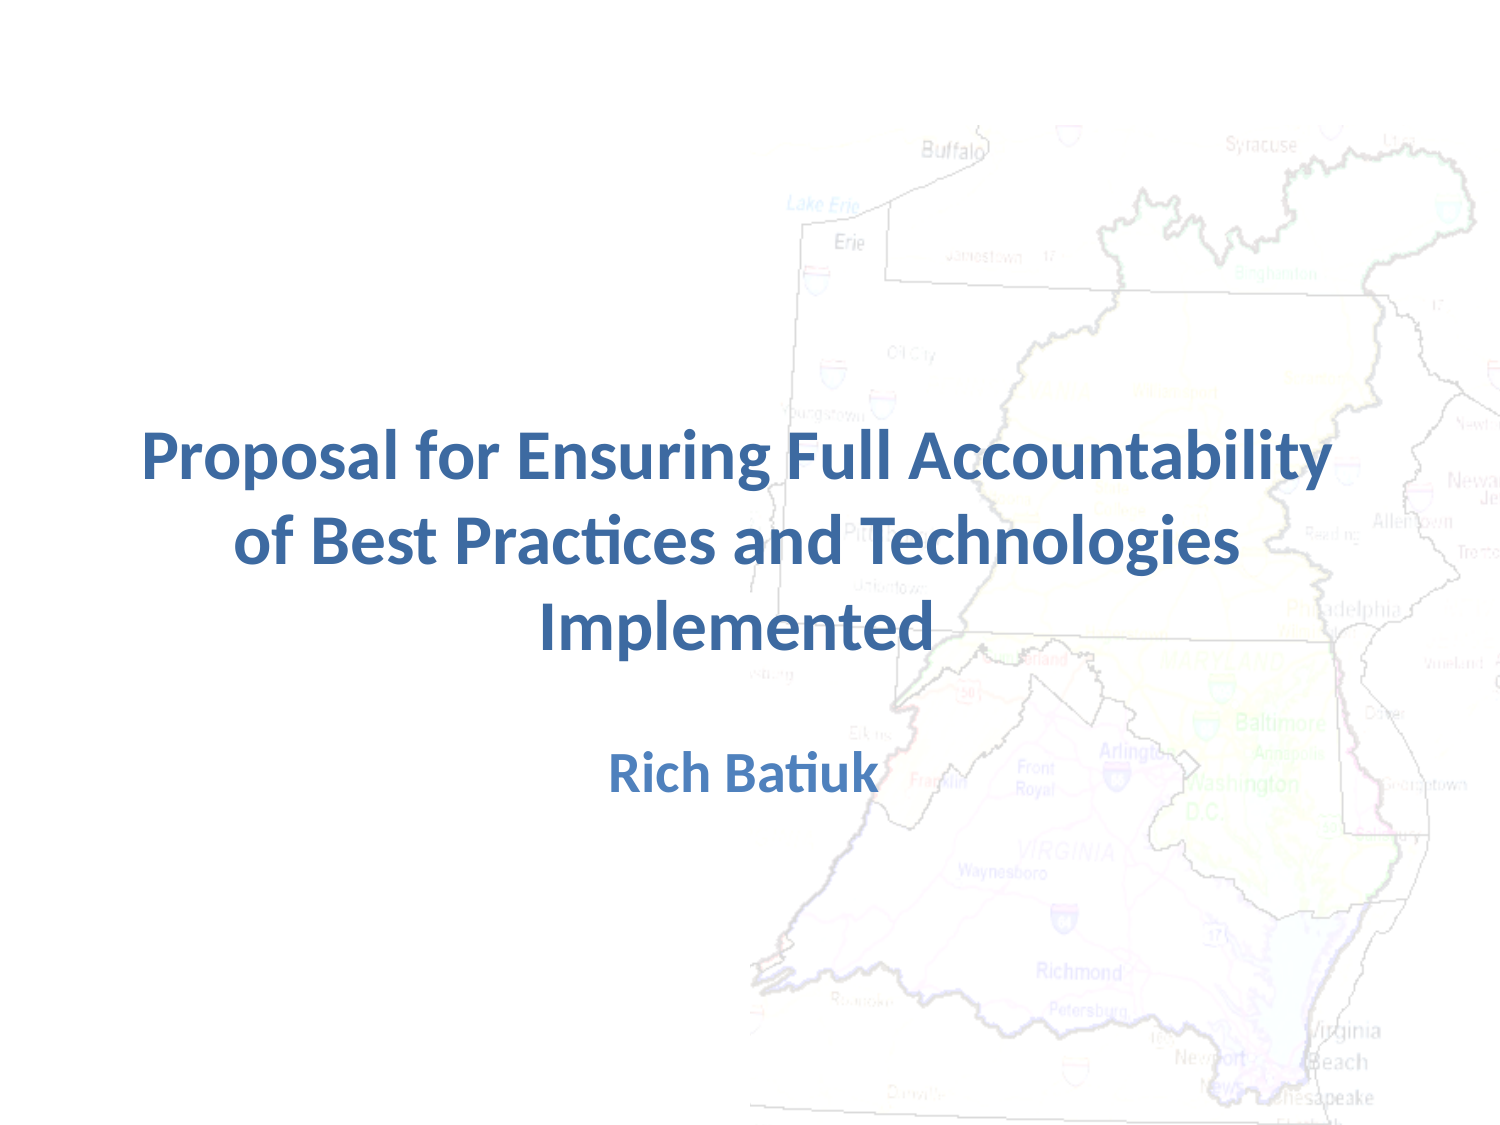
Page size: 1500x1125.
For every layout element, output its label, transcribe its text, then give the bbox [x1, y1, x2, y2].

title Proposal for Ensuring Full Accountability of Best Practices and Technologies Implemented Rich Batiuk [99, 399, 1375, 813]
